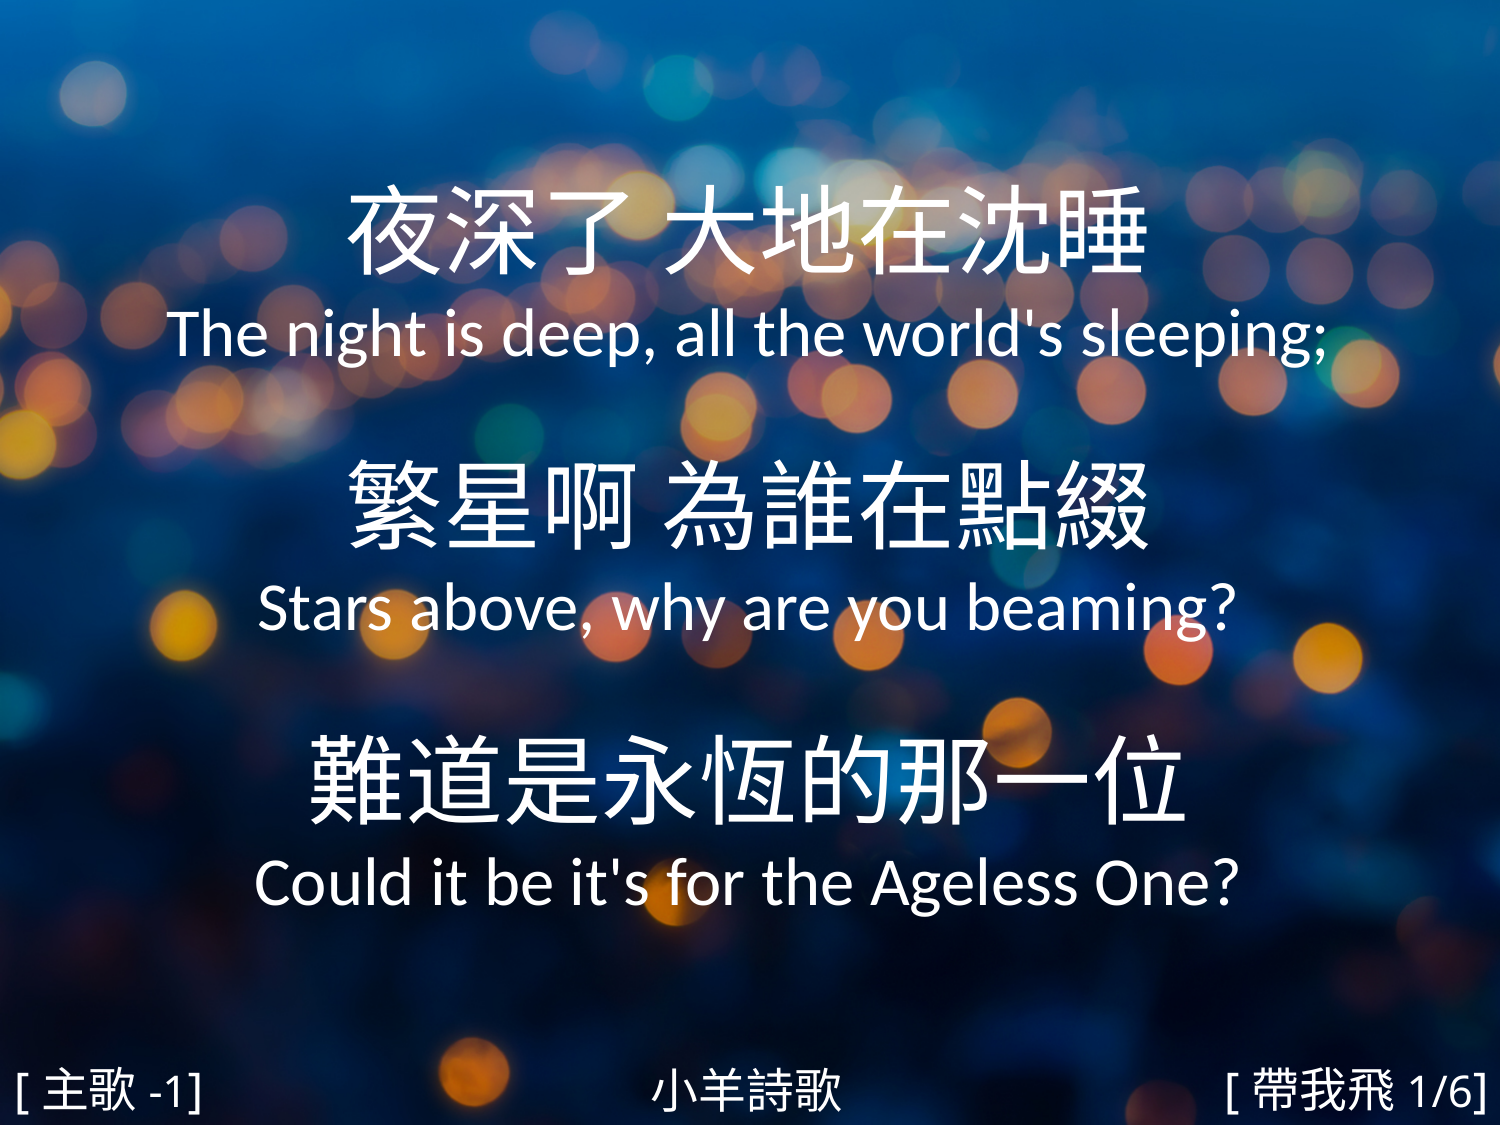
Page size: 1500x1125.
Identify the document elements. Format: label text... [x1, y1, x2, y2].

text_box 夜深了 大地在沈睡 The night is deep, all the world's sleeping; 繁星啊 為誰在點綴 Stars above, why are you beaming? 難道是永恆的那一位 Could it be it's for the Ageless One? [0, 162, 1499, 754]
picture [0, 0, 1500, 1053]
text_box [主歌-1] [0, 1052, 258, 1125]
subtitle 小羊詩歌 [258, 1053, 933, 1125]
text_box [帶我飛1/6] [933, 1052, 1500, 1125]
